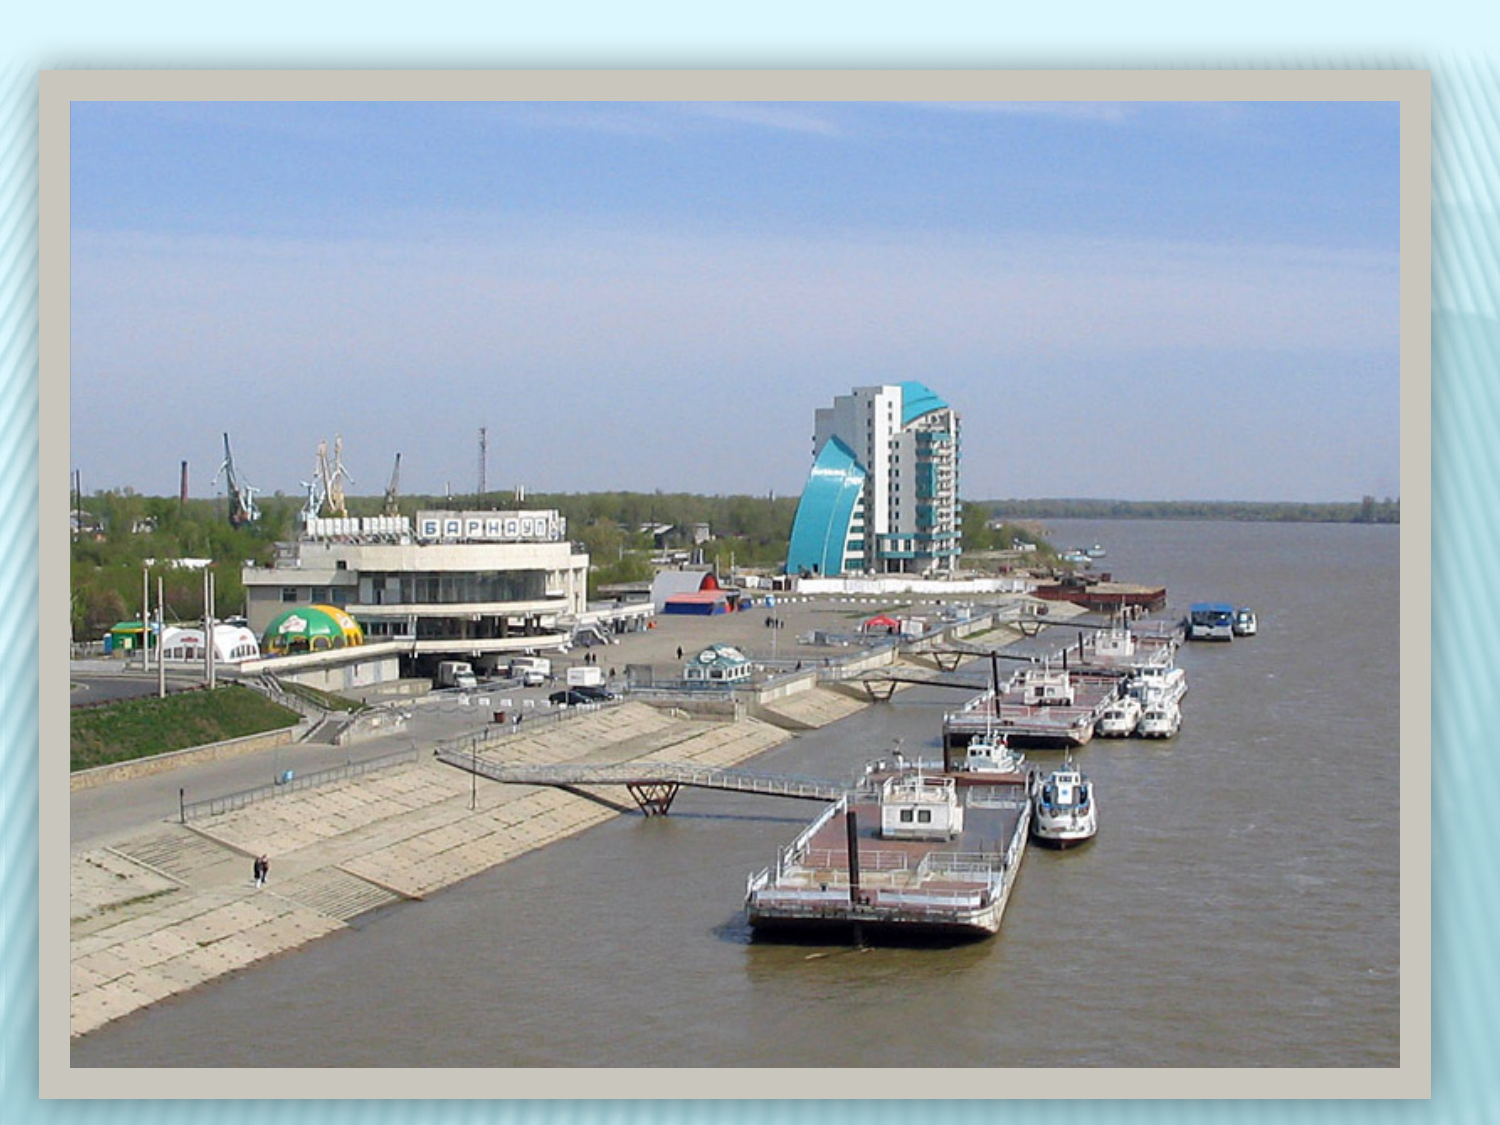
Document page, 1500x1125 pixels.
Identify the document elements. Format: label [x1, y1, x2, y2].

picture [69, 100, 1401, 1069]
